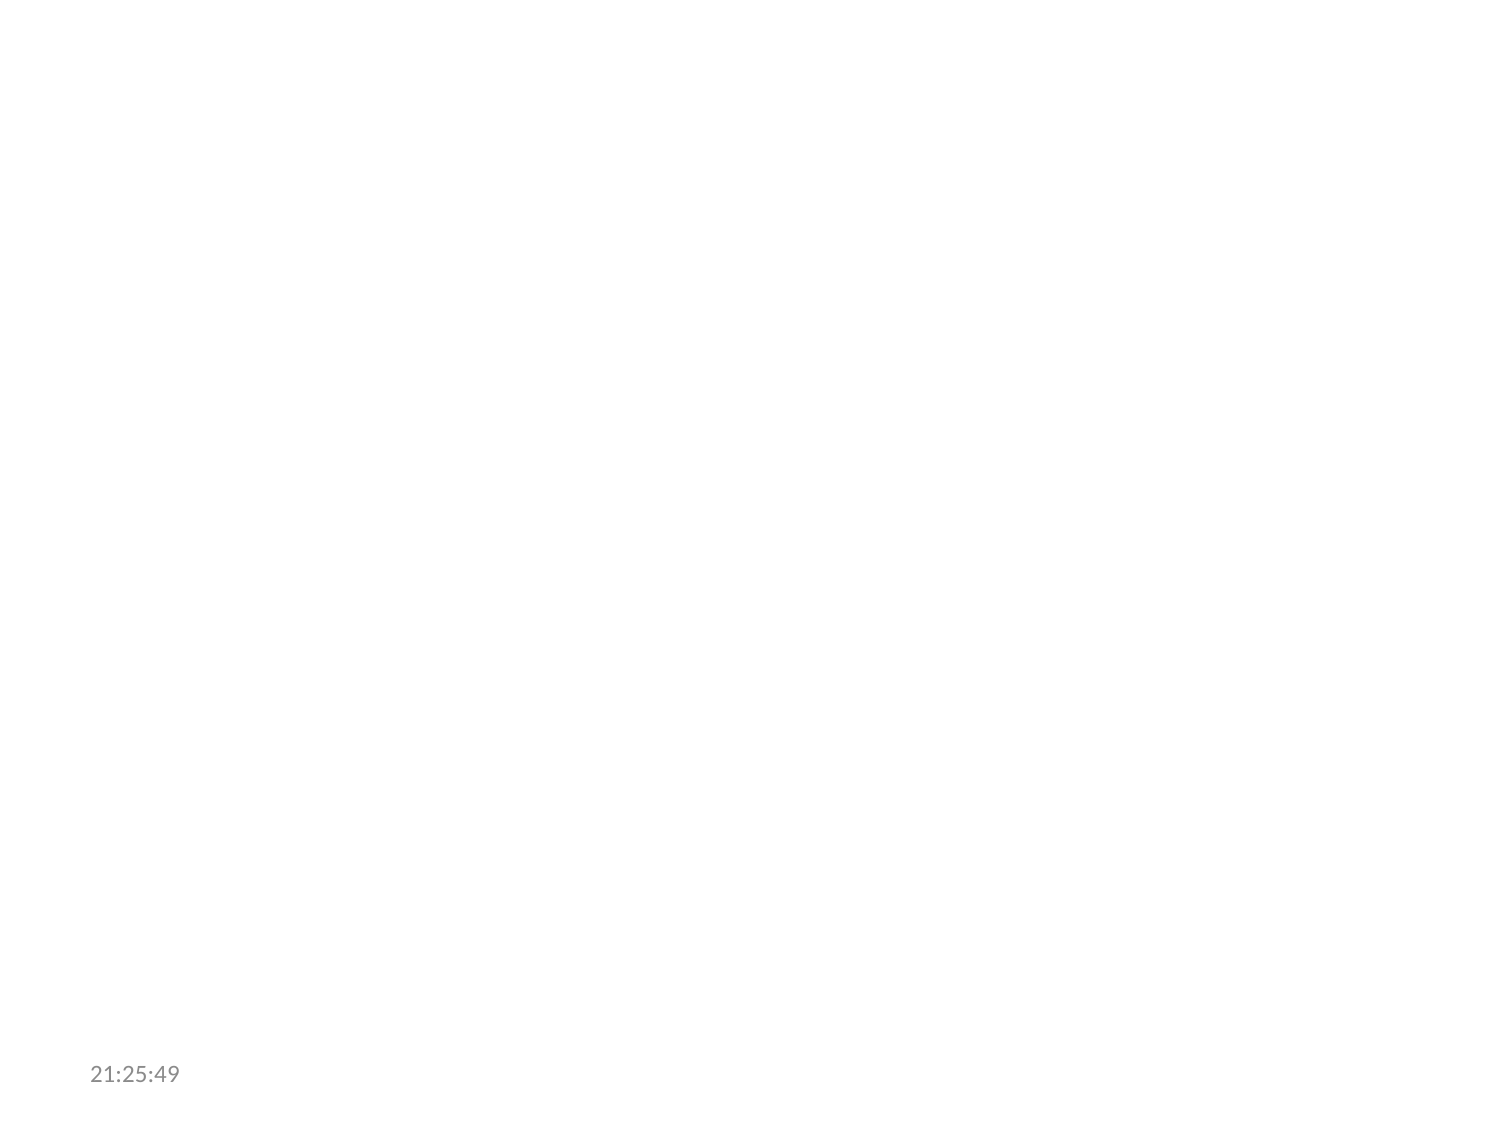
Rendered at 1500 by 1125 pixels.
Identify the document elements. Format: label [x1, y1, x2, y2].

slide_number [75, 1042, 425, 1103]
